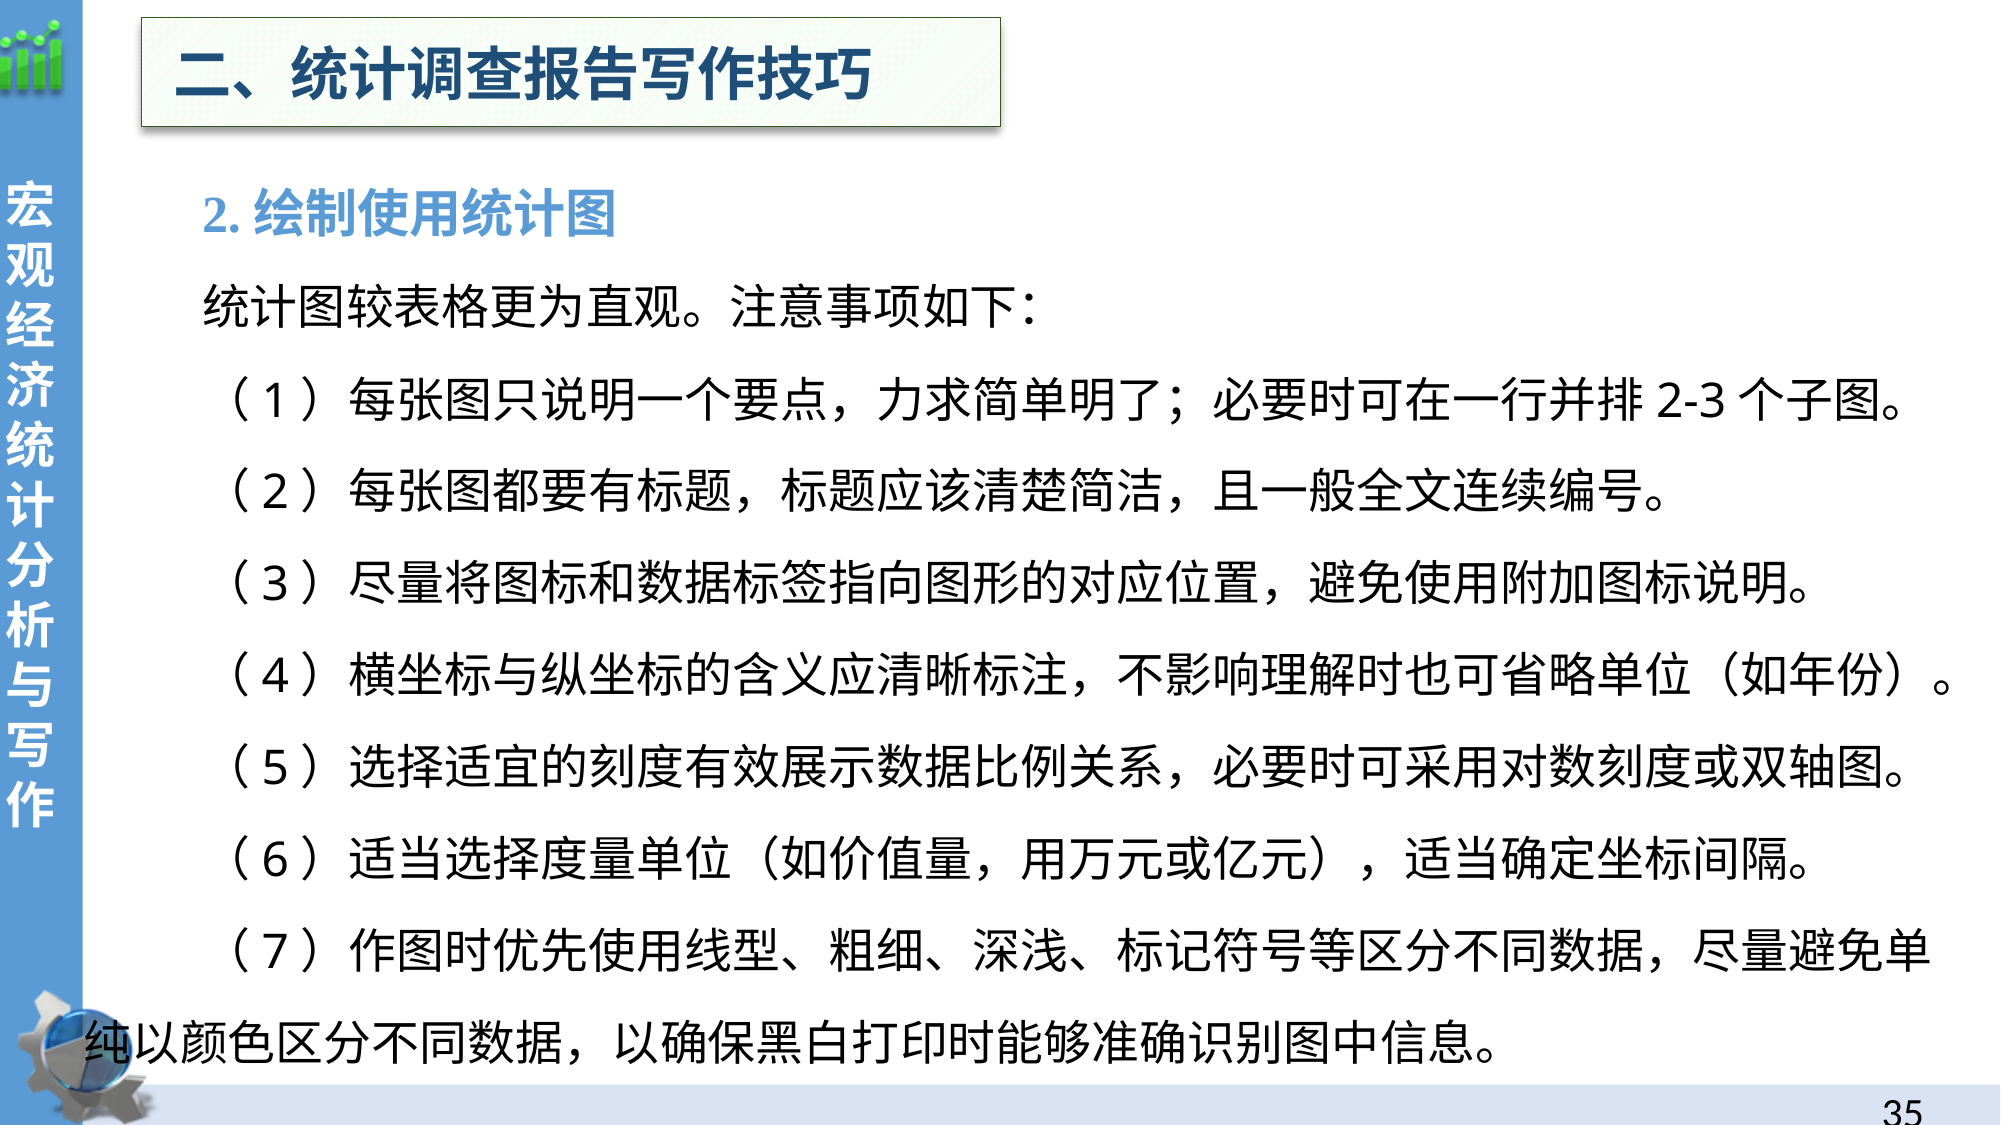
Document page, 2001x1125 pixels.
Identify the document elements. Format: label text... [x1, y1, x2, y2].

text_box 2.绘制使用统计图 统计图较表格更为直观。注意事项如下： （1）每张图只说明一个要点，力求简单明了；必要时可在一行并排2-3个子图。 （2）每张图都要有标题，标题应该清楚简洁，且一般全文连续编号。 （3）尽量将图标和数据标签指向图形的对应位置，避免使用附加图标说明。 （4）横坐标与纵坐标的含义应清晰标注，不影响理解时也可省略单位（如年份）。 （5）选择适宜的刻度有效展示数据比例关系，必要时可采用对数刻度或双轴图。 （6）适当选择度量单位（如价值量，用万元或亿元），适当确定坐标间隔。 （7）作图时优先使用线型、粗细、深浅、标记符号等区分不同数据，尽量避免单纯以颜色区分不同数据，以确保黑白打印时能够准确识别图中信息。 [69, 141, 1952, 1084]
text_box 二、统计调查报告写作技巧 [141, 17, 1000, 127]
text_box 34 [1786, 1085, 1940, 1125]
picture [0, 0, 2001, 1125]
